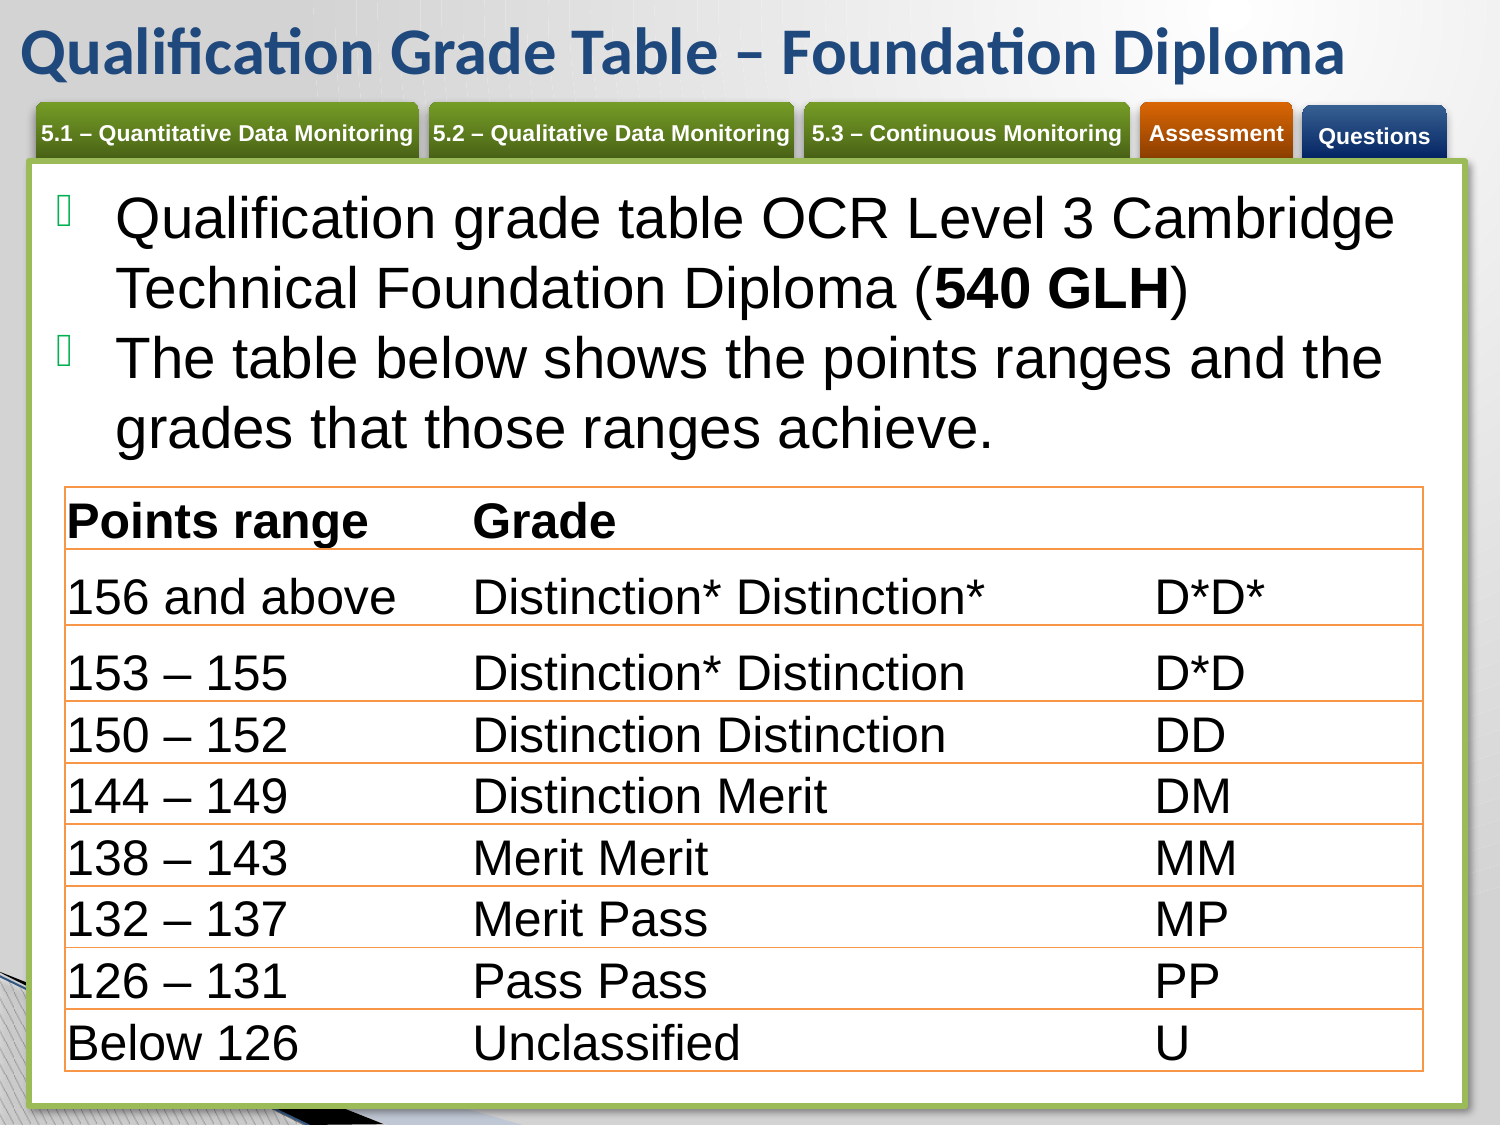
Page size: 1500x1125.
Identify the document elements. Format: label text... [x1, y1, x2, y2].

table_cell Merit Merit [471, 825, 1153, 885]
table_cell DM [1153, 764, 1422, 823]
table_header Points range [66, 488, 471, 548]
picture [281, 1114, 303, 1125]
table_cell Unclassified [471, 1010, 1153, 1070]
table_cell MM [1153, 825, 1422, 885]
table_cell Distinction Distinction [471, 702, 1153, 762]
table_cell Below 126 [66, 1010, 471, 1070]
table_cell Distinction* Distinction [471, 626, 1153, 700]
table_cell 150 – 152 [66, 702, 471, 762]
table_cell DD [1153, 702, 1422, 762]
table_cell Distinction Merit [471, 764, 1153, 823]
title Qualification Grade Table – Foundation Diploma [5, 5, 1447, 90]
table_cell 132 – 137 [66, 887, 471, 947]
table_cell Distinction* Distinction* [471, 550, 1153, 624]
table_cell PP [1153, 948, 1422, 1008]
table_cell D*D* [1153, 550, 1422, 624]
text_box Qualification grade table OCR Level 3 Cambridge Technical Foundation Diploma (540 GLH) The table below shows the points ranges and the grades that those ranges achieve. [41, 172, 1447, 468]
table_cell 156 and above [66, 550, 471, 624]
table_header Grade [471, 488, 1153, 548]
table_header [1153, 488, 1422, 548]
table_cell Pass Pass [471, 948, 1153, 1008]
table_cell Merit Pass [471, 887, 1153, 947]
table_cell 153 – 155 [66, 626, 471, 700]
table_cell D*D [1153, 626, 1422, 700]
table_cell 144 – 149 [66, 764, 471, 823]
table_cell MP [1153, 887, 1422, 947]
table_cell U [1153, 1010, 1422, 1070]
table_cell 138 – 143 [66, 825, 471, 885]
text_box e [551, 0, 603, 5]
table_cell 126 – 131 [66, 948, 471, 1008]
